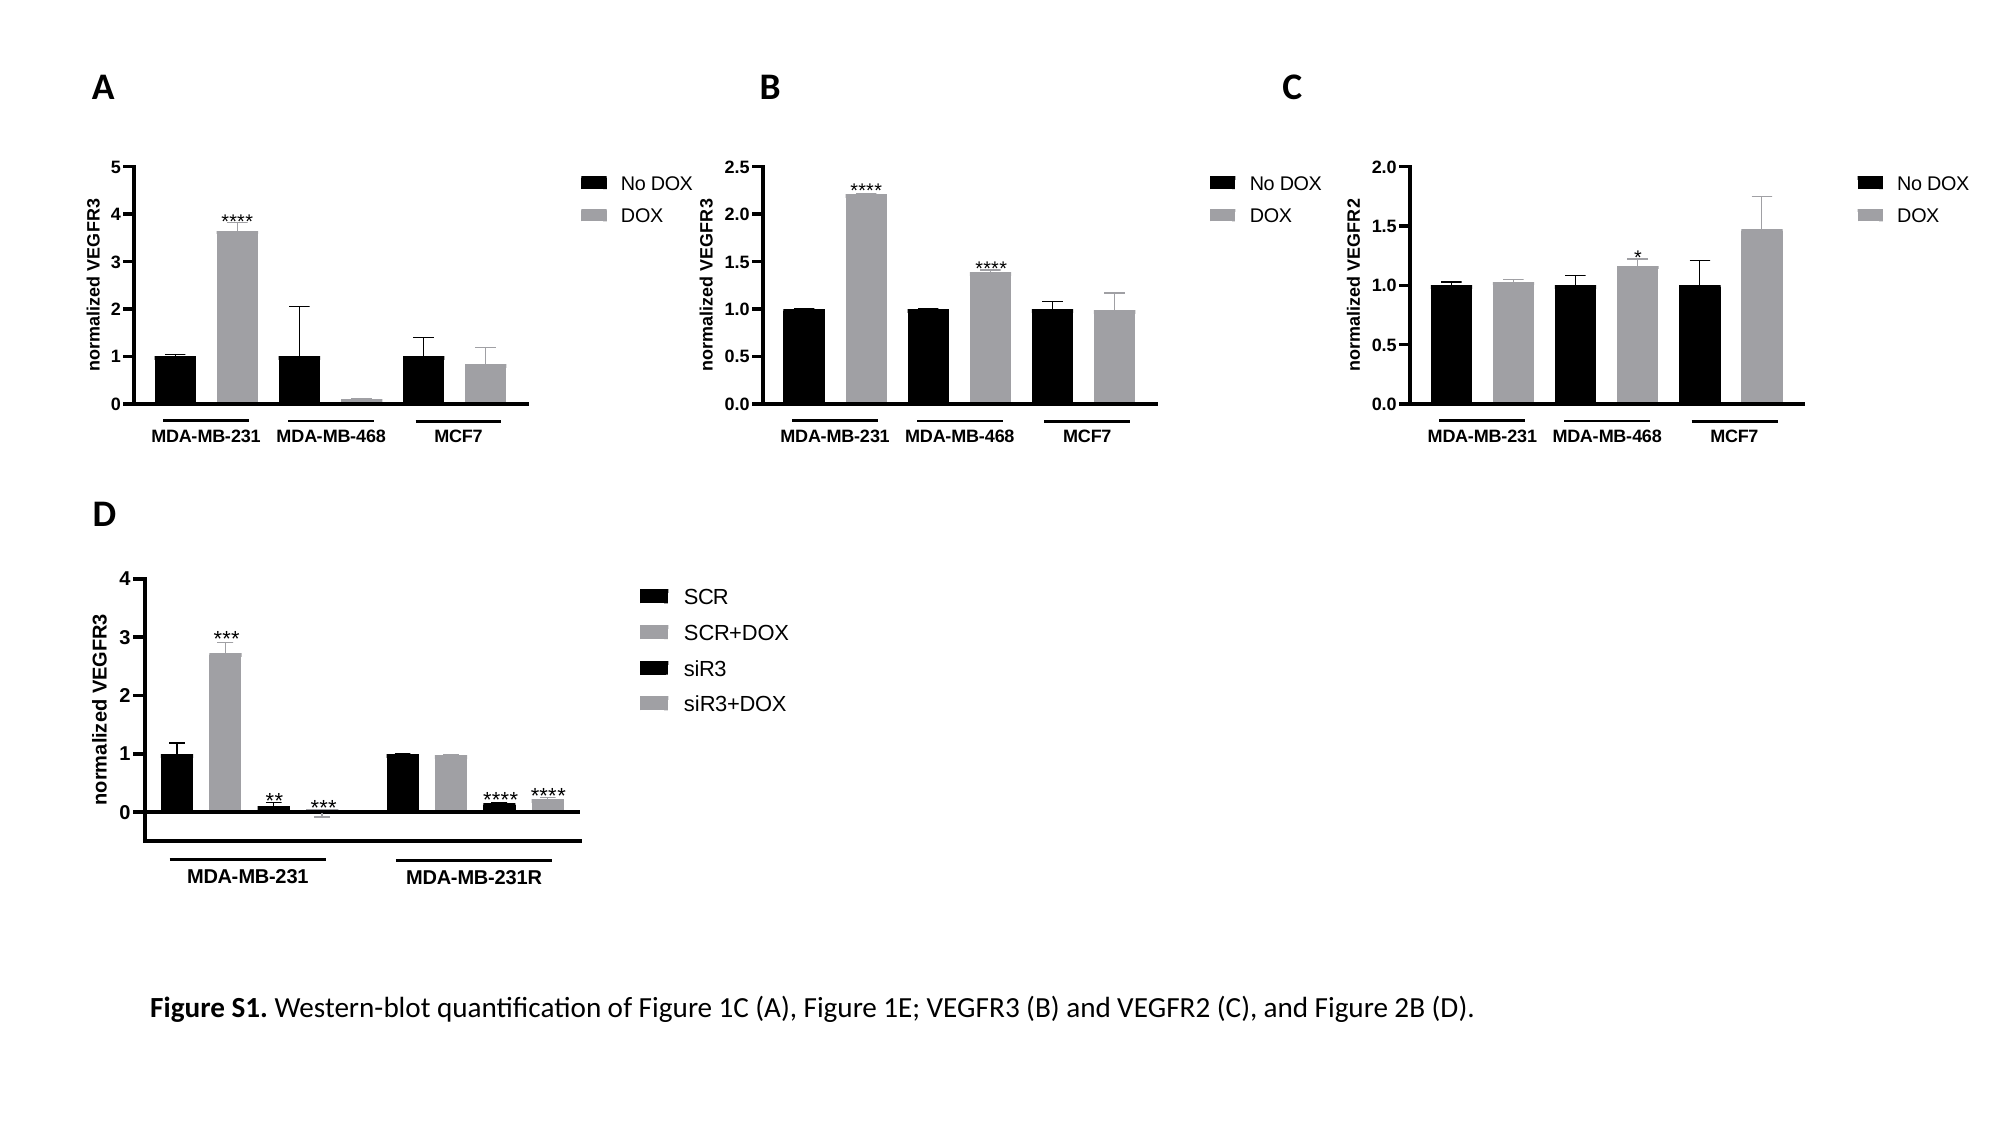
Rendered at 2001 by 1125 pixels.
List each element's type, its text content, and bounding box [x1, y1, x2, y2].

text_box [66, 54, 1986, 908]
text_box Figure S1. Western-blot quantification of Figure 1C (A), Figure 1E; VEGFR3 (B) and VEGFR2 (C), and Figure 2B (D). [135, 981, 1813, 1032]
